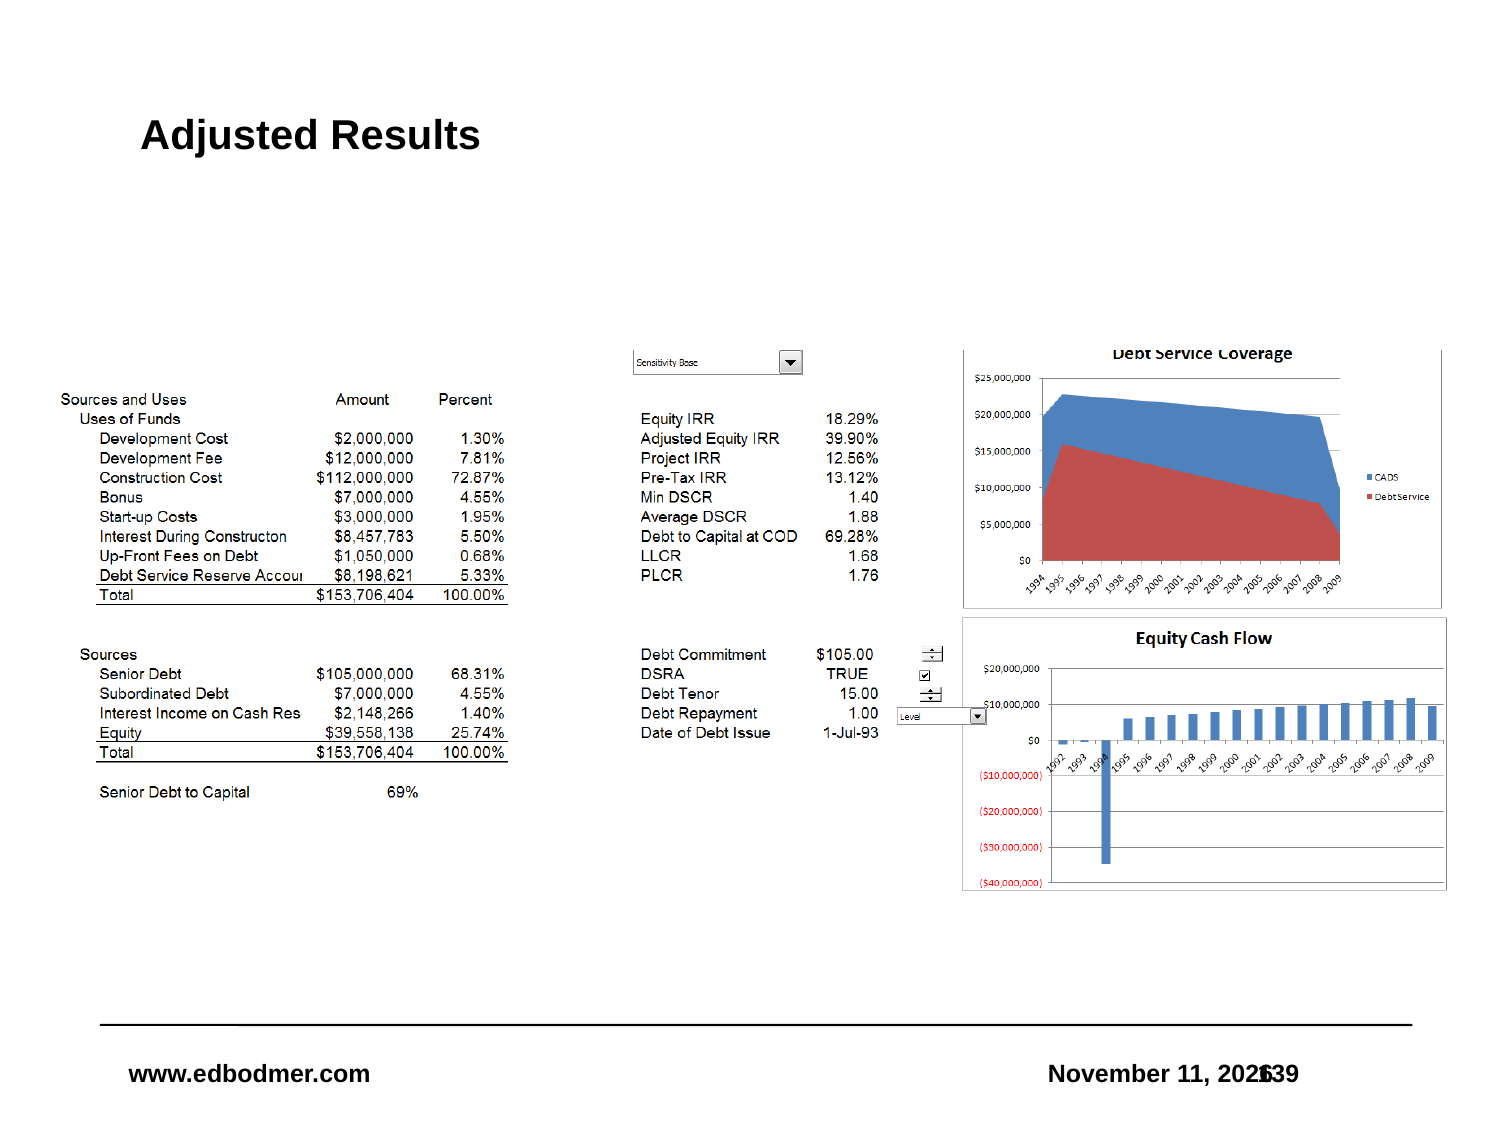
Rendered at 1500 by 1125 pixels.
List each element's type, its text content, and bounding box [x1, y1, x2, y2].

title Adjusted Results [124, 99, 1288, 226]
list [37, 349, 1468, 899]
